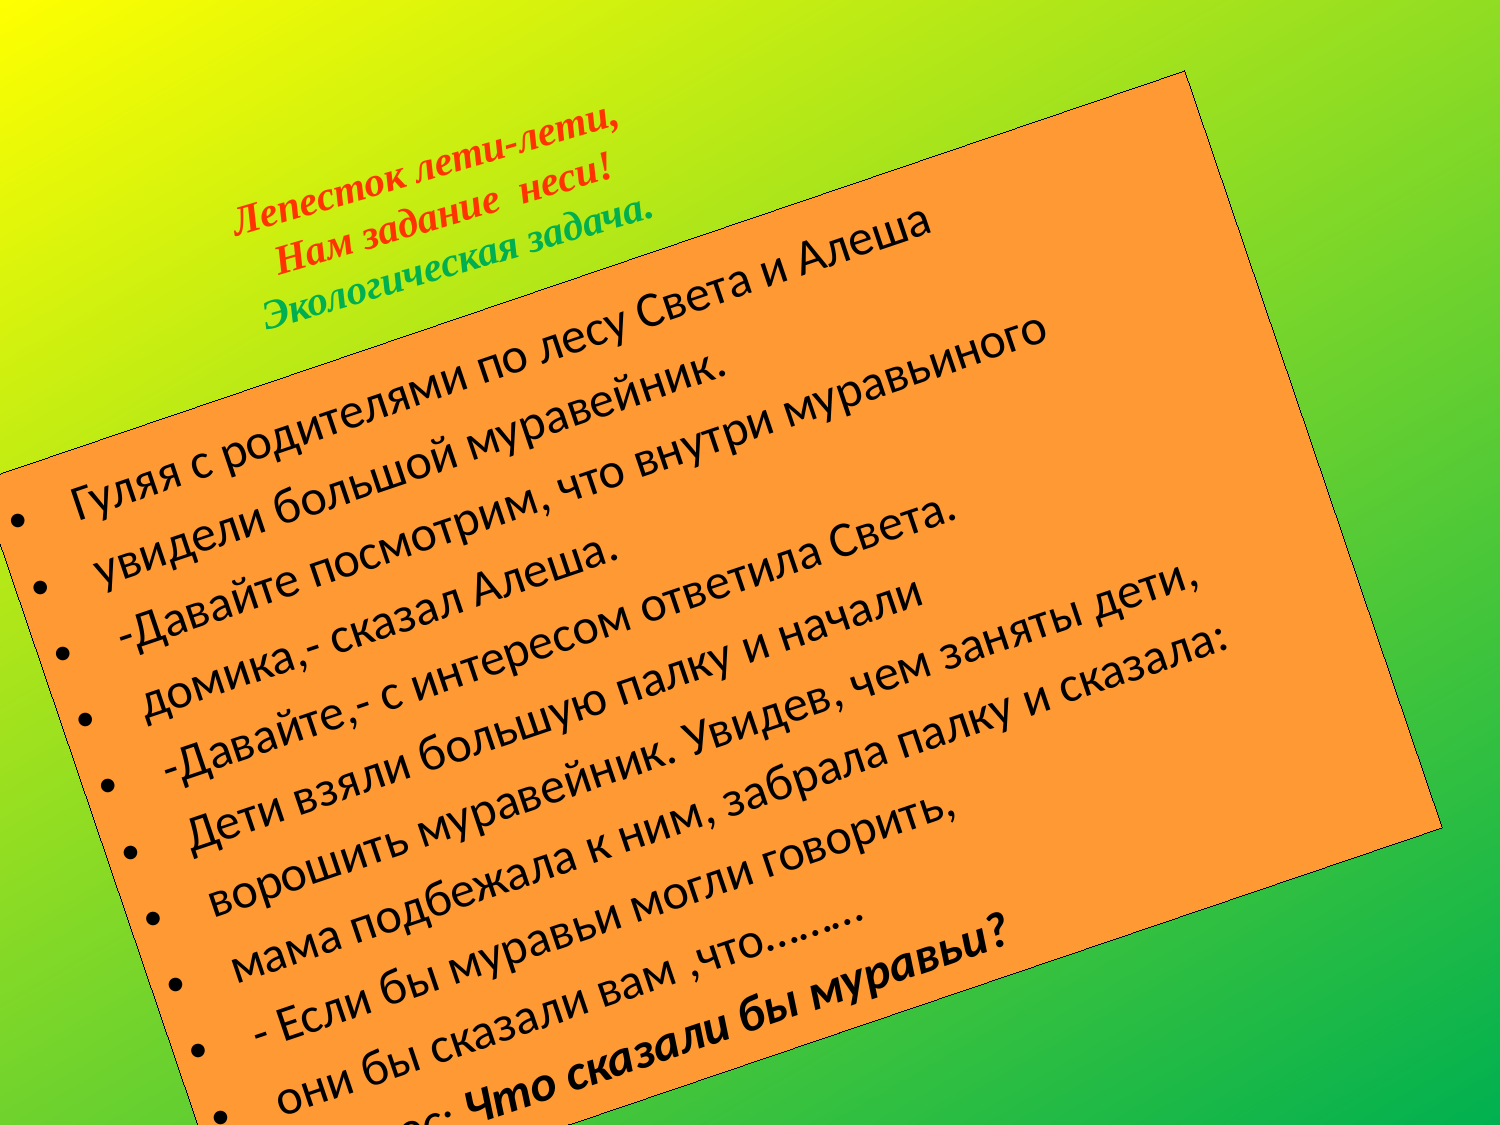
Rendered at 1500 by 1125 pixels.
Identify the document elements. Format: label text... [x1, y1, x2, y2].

title Лепесток лети-лети, Нам задание неси! Экологическая задача. [0, 0, 890, 454]
list Гуляя с родителями по лесу Света и Алеша увидели большой муравейник. -Давайте посмотрим, что внутри муравьиного домика,- сказал Алеша. -Давайте,- с интересом ответила Света. Дети взяли большую палку и начали ворошить муравейник. Увидев, чем заняты дети, мама подбежала к ним, забрала палку и сказала: - Если бы муравьи могли говорить, они бы сказали вам ,что……… Вопрос: Что сказали бы муравьи? [0, 70, 1443, 1125]
